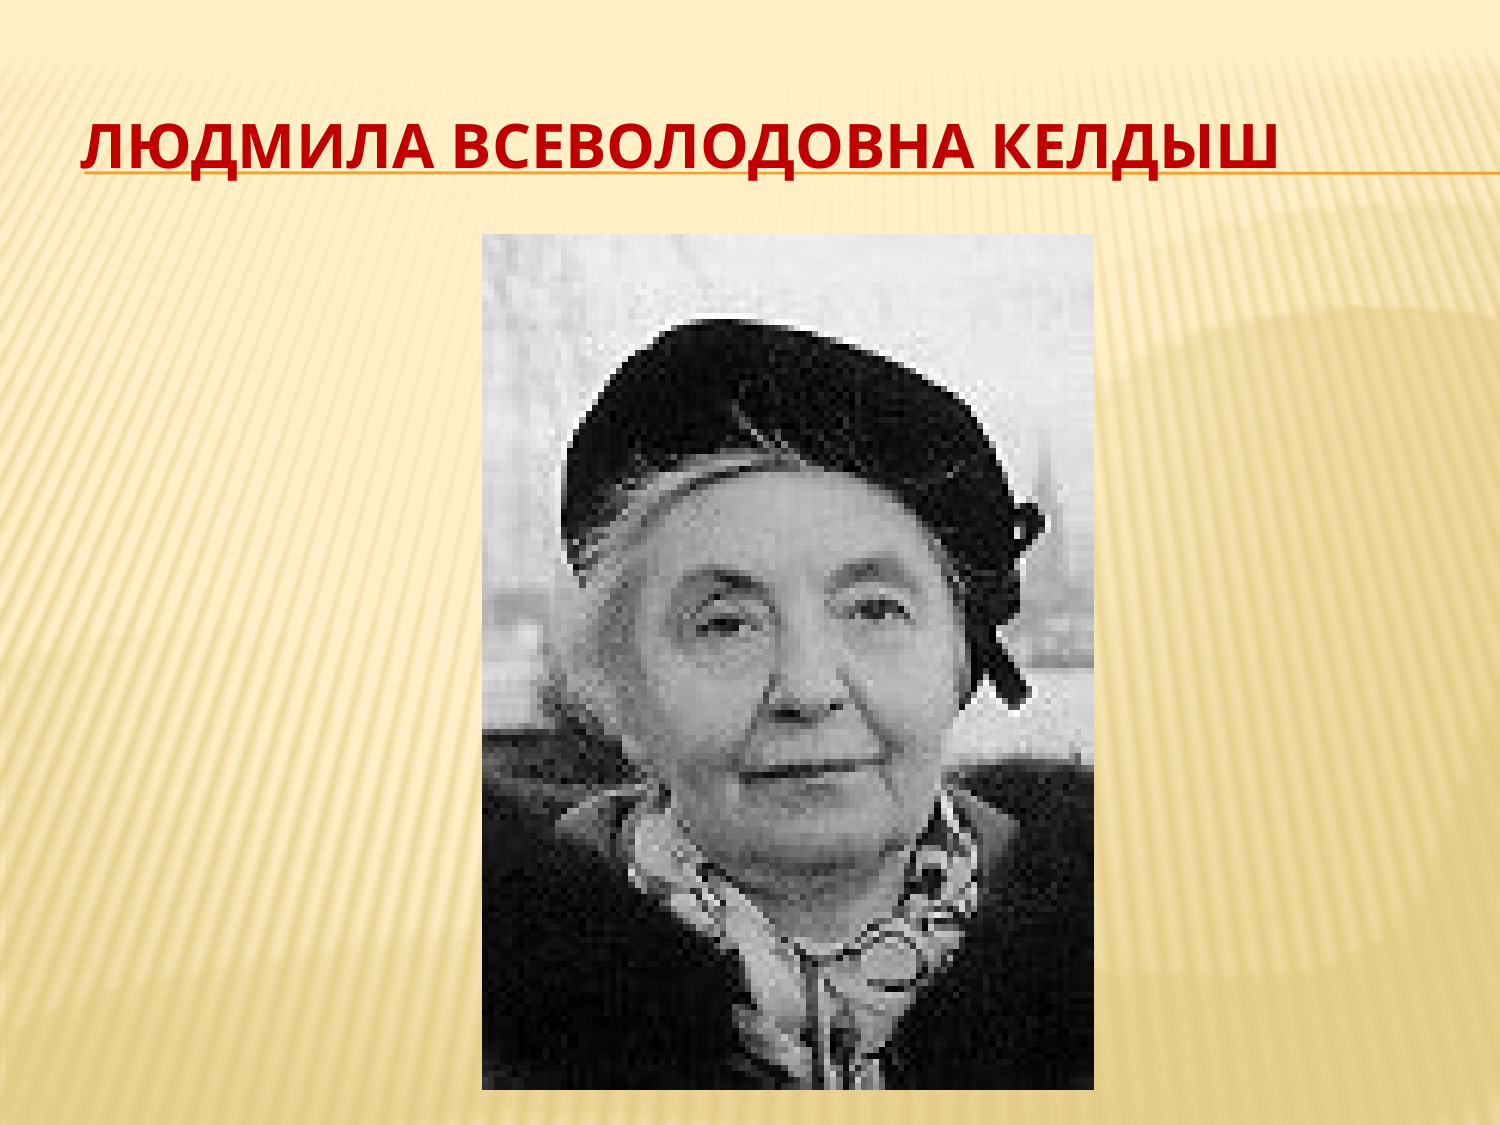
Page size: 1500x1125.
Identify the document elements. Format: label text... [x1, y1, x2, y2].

title людмила всеволодовна Келдыш [50, 75, 1475, 213]
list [482, 234, 1094, 1091]
